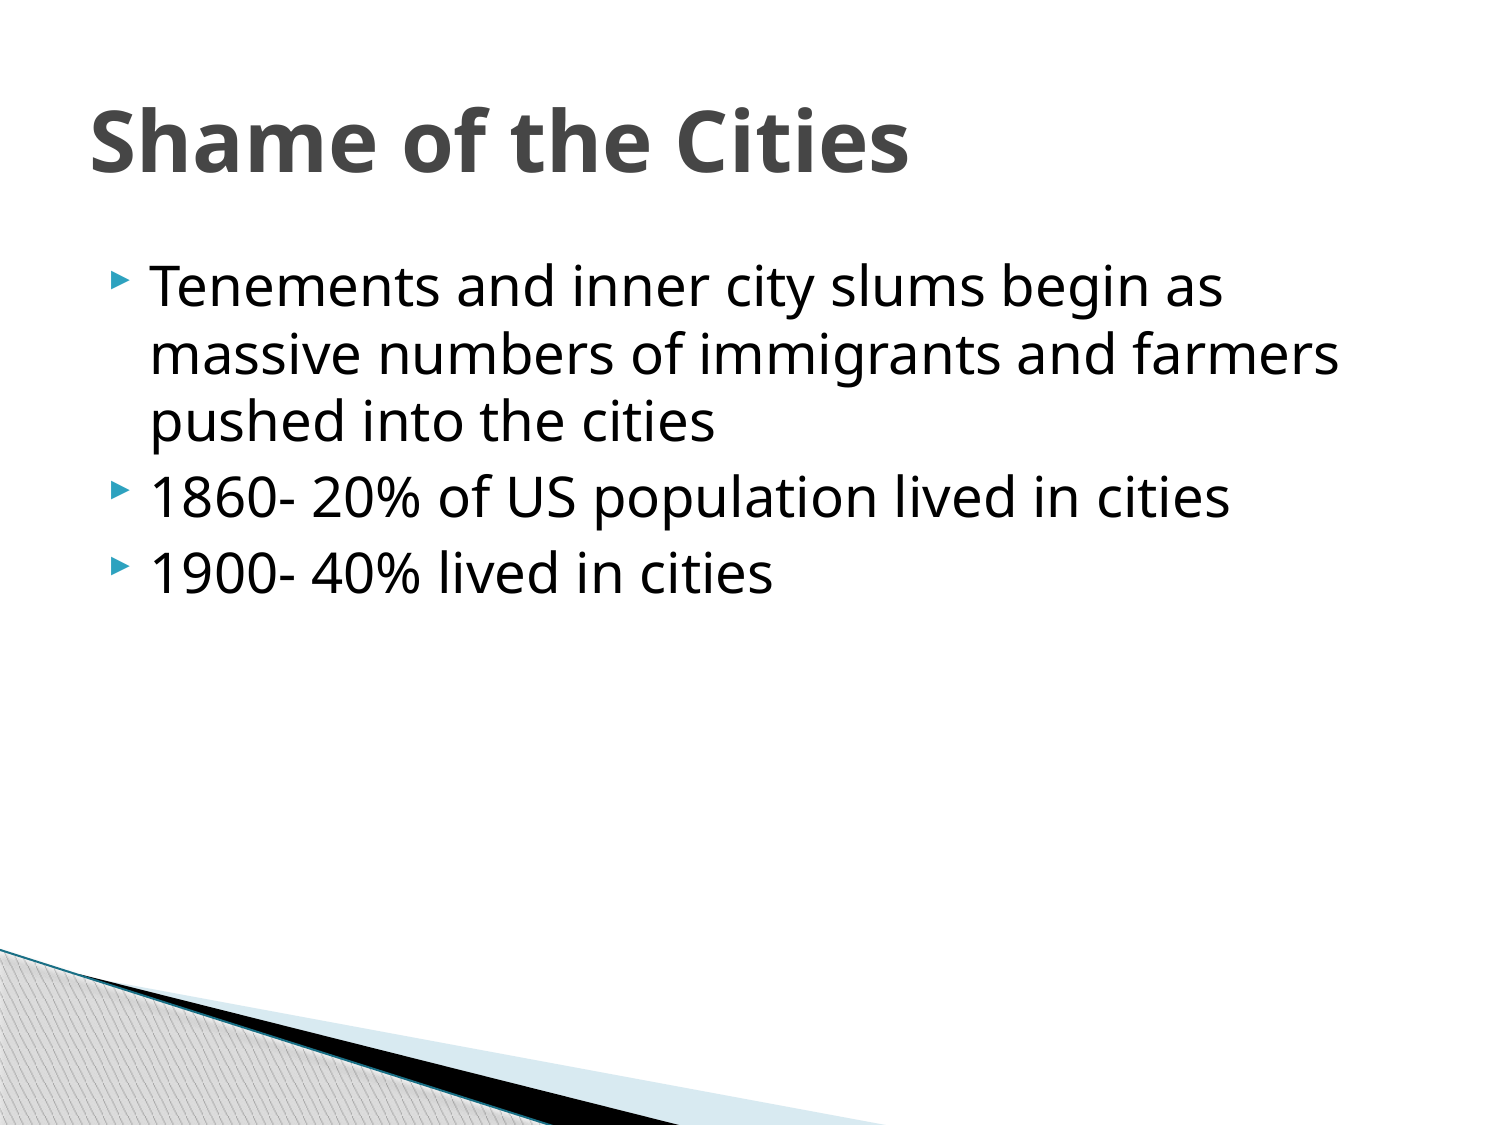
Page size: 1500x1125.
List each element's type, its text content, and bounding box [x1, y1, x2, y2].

list Tenements and inner city slums begin as massive numbers of immigrants and farmers pushed into the cities 1860- 20% of US population lived in cities 1900- 40% lived in cities [74, 242, 1426, 986]
title Shame of the Cities [75, 45, 1425, 233]
